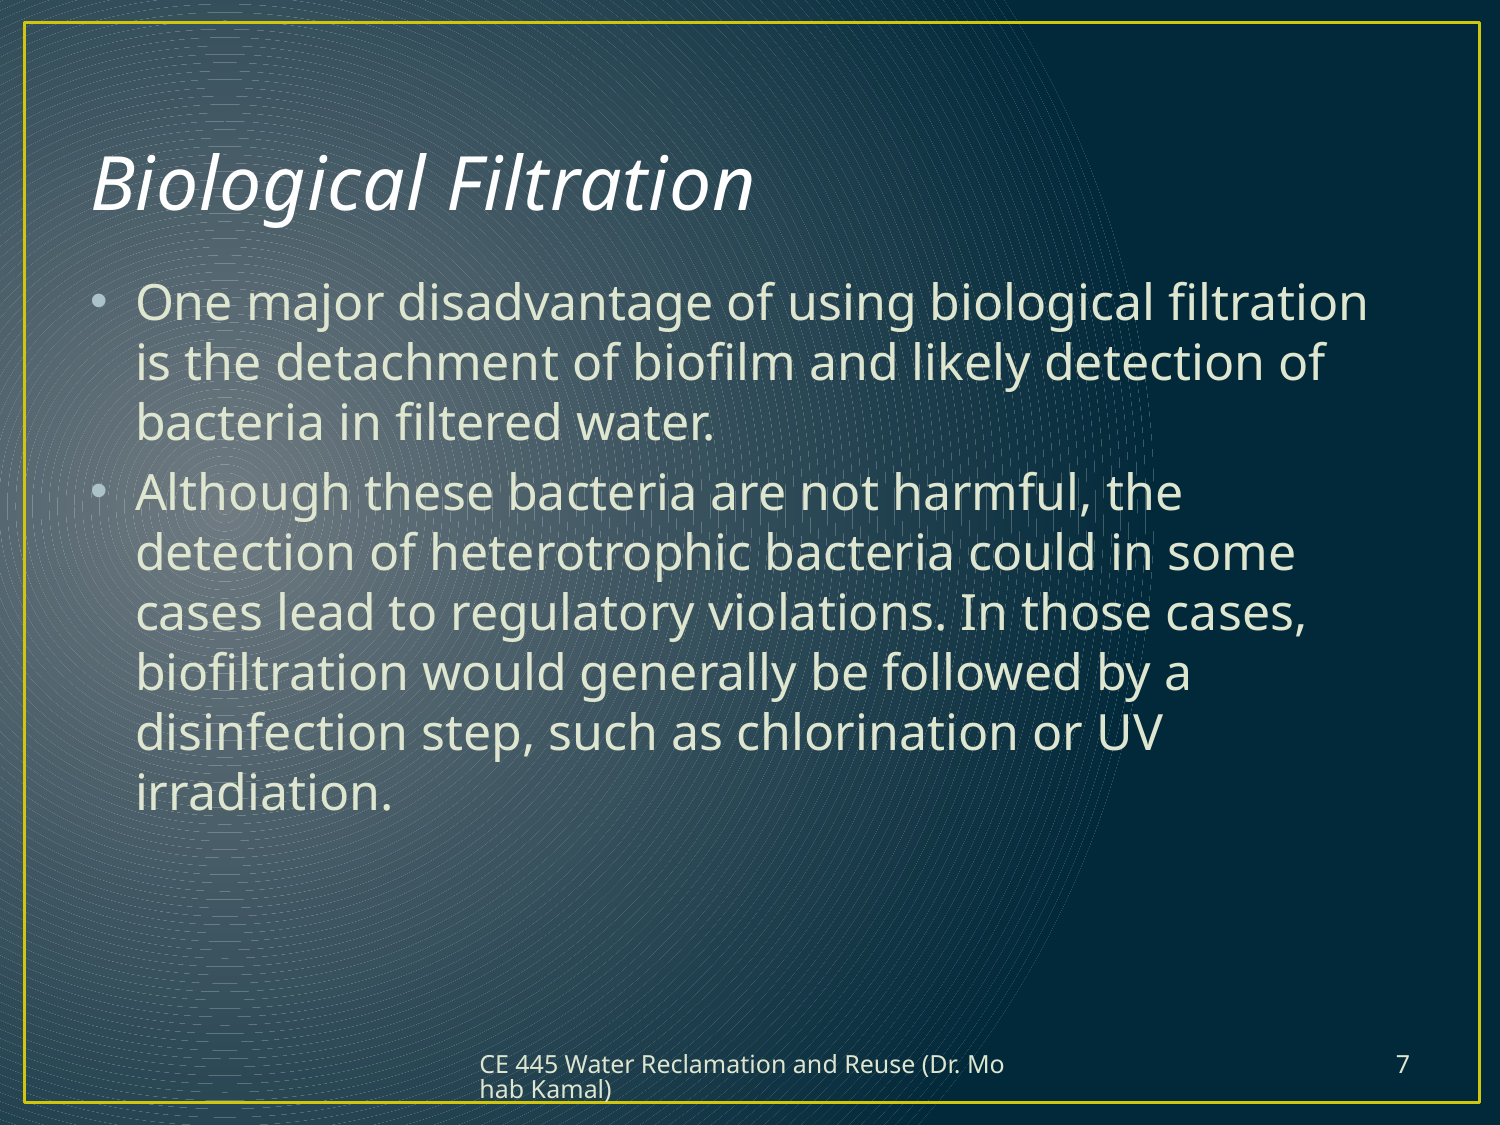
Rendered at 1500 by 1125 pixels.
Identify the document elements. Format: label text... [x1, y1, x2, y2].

footer CE 445 Water Reclamation and Reuse (Dr. Mohab Kamal) [464, 1035, 1036, 1096]
list One major disadvantage of using biological filtration is the detachment of biofilm and likely detection of bacteria in filtered water. Although these bacteria are not harmful, the detection of heterotrophic bacteria could in some cases lead to regulatory violations. In those cases, biofiltration would generally be followed by a disinfection step, such as chlorination or UV irradiation. [75, 262, 1425, 1005]
slide_number 7 [1074, 1035, 1425, 1096]
title Biological Filtration [75, 45, 1425, 233]
